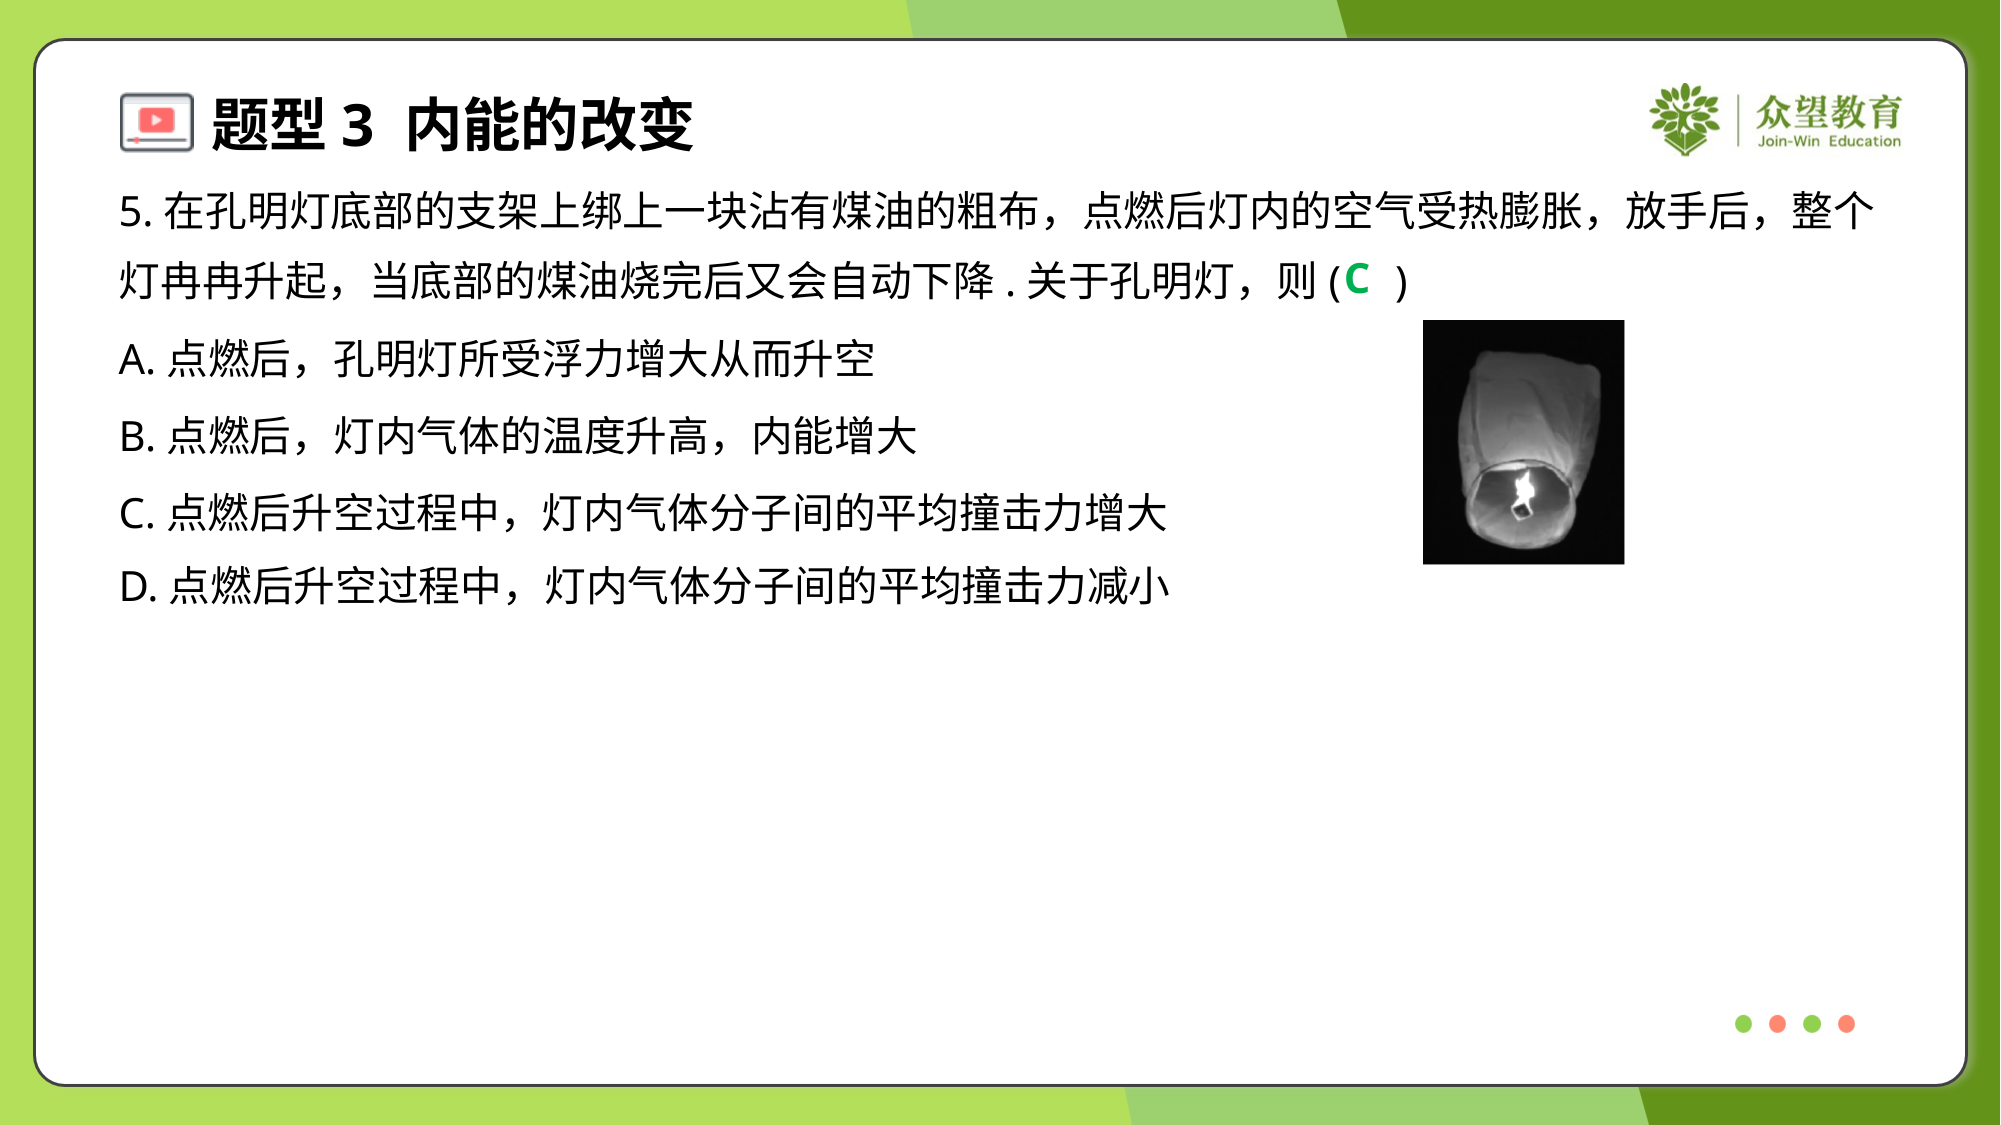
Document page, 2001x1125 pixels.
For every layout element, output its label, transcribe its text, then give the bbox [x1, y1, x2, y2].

text_box 5.在孔明灯底部的支架上绑上一块沾有煤油的粗布，点燃后灯内的空气受热膨胀，放手后，整个 灯冉冉升起，当底部的煤油烧完后又会自动下降.关于孔明灯，则( ) [118, 159, 1883, 298]
text_box C [1328, 231, 1387, 296]
picture [0, 0, 2000, 1125]
text_box A.点燃后，孔明灯所受浮力增大从而升空 B.点燃后，灯内气体的温度升高，内能增大 C.点燃后升空过程中，灯内气体分子间的平均撞击力增大 D.点燃后升空过程中，灯内气体分子间的平均撞击力减小 [118, 307, 1667, 603]
